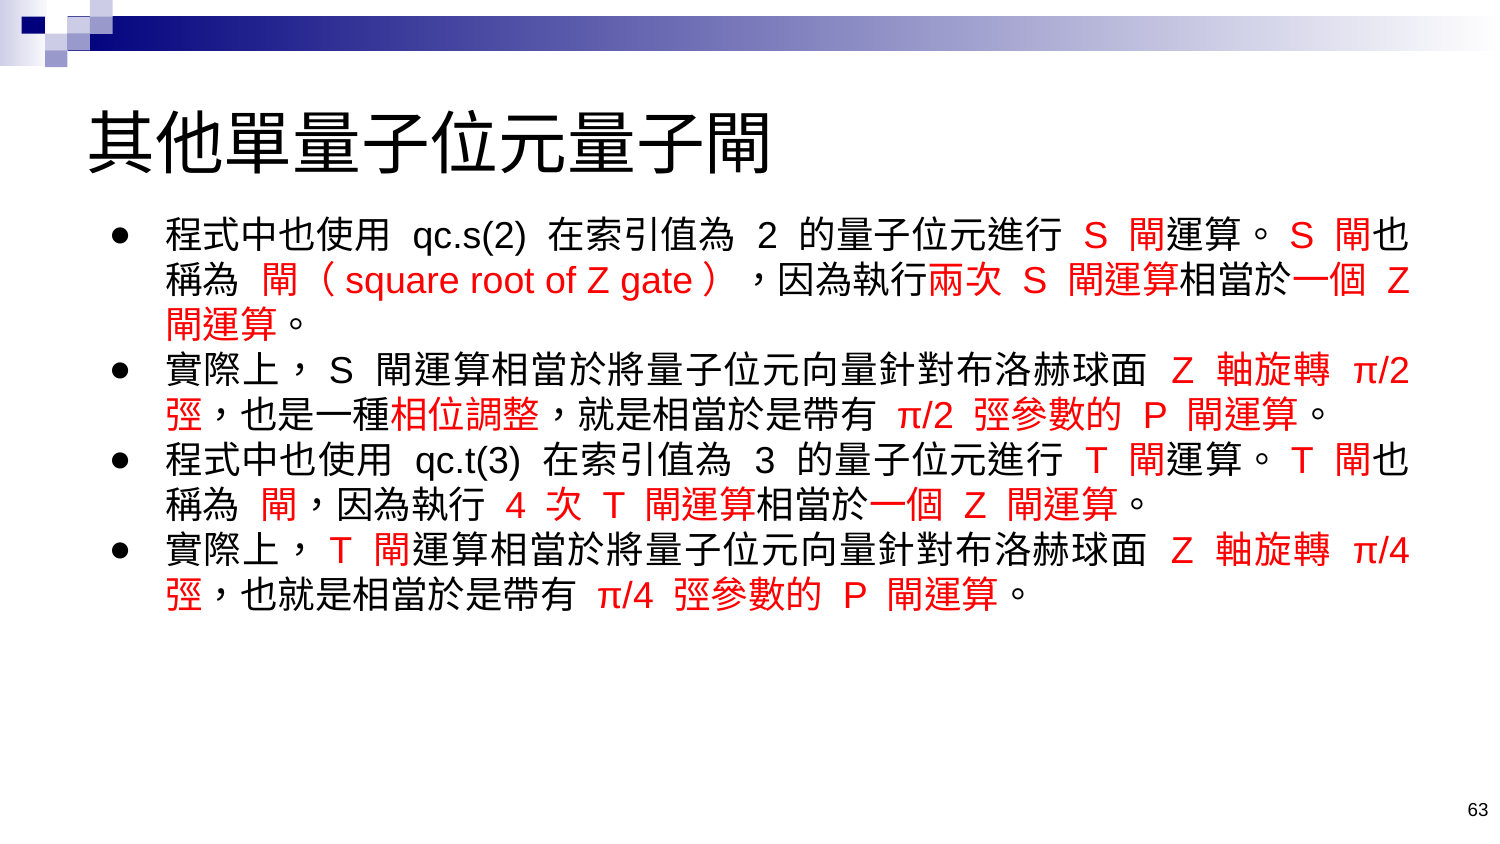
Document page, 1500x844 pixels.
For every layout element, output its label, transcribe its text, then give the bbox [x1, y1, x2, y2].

title 其他單量子位元量子閘 [75, 56, 1425, 226]
slide_number 63 [1149, 796, 1500, 827]
